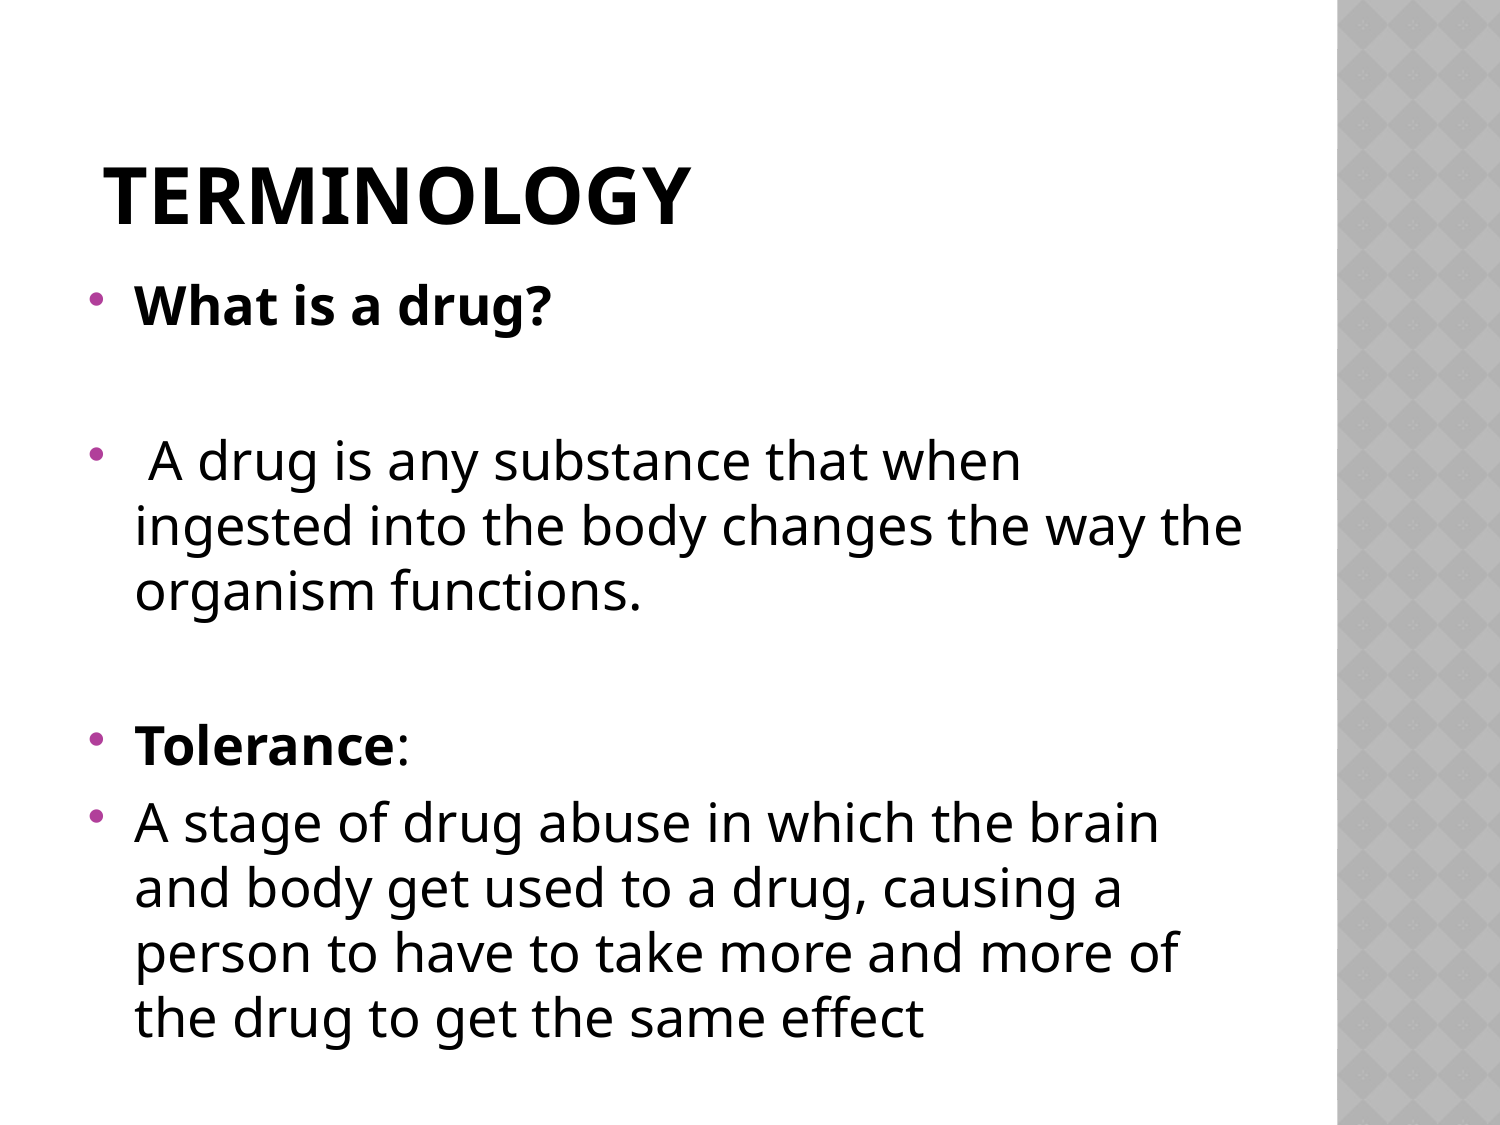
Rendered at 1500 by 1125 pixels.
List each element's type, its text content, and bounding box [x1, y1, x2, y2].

title Terminology [75, 52, 1263, 240]
list What is a drug? A drug is any substance that when ingested into the body changes the way the organism functions. Tolerance: A stage of drug abuse in which the brain and body get used to a drug, causing a person to have to take more and more of the drug to get the same effect [75, 264, 1263, 1059]
